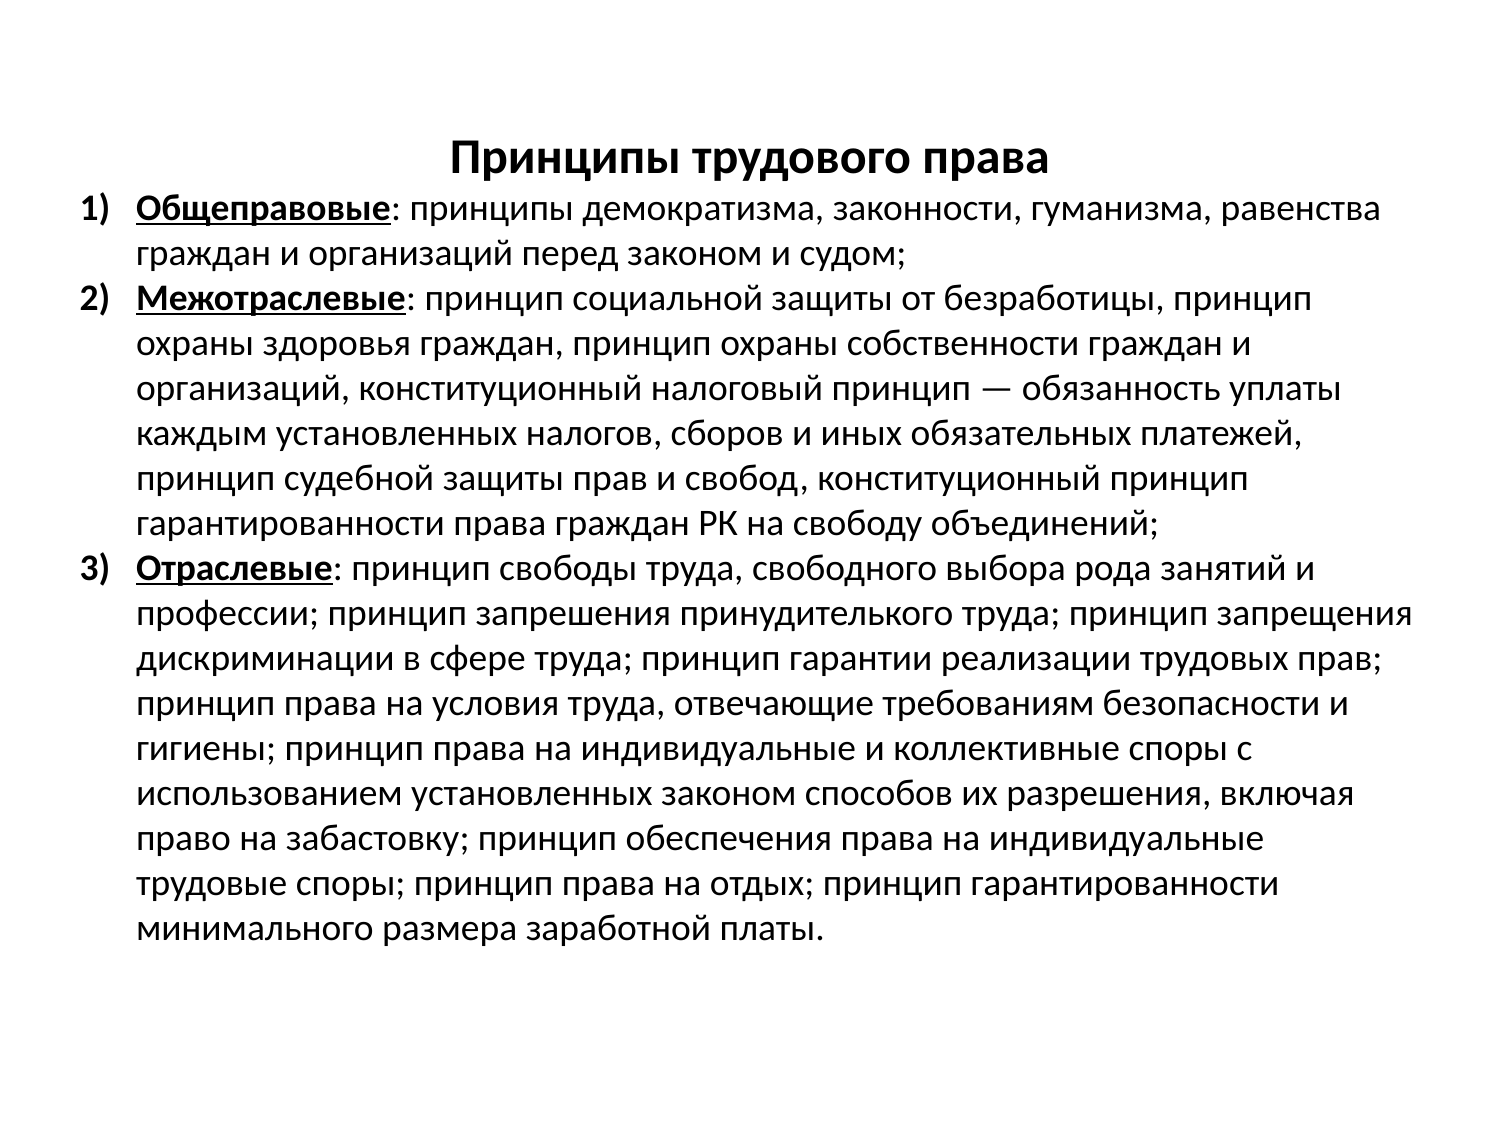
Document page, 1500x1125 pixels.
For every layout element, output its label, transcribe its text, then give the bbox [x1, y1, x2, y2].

text_box Принципы трудового права Общеправовые: принципы демократизма, законности, гуманизма, равенства граждан и организаций перед законом и судом; Межотраслевые: принцип социальной защиты от безработицы, принцип охраны здоровья граждан, принцип охраны собственности граждан и организаций, конституционный налоговый принцип — обязанность уплаты каждым установленных налогов, сборов и иных обязательных платежей, принцип судебной защиты прав и свобод, конституционный принцип гарантированности права граждан РК на свободу объединений; Отраслевые: принцип свободы труда, свободного выбора рода занятий и профессии; принцип запрешения принудителького труда; принцип запрещения дискриминации в сфере труда; принцип гарантии реализации трудовых прав; принцип права на условия труда, отвечающие требованиям безопасности и гигиены; принцип права на индивидуальные и коллективные споры с использованием установленных законом способов их разрешения, включая право на забастовку; принцип обеспечения права на индивидуальные трудовые споры; принцип права на отдых; принцип гарантированности минимального размера заработной платы. [64, 115, 1436, 956]
